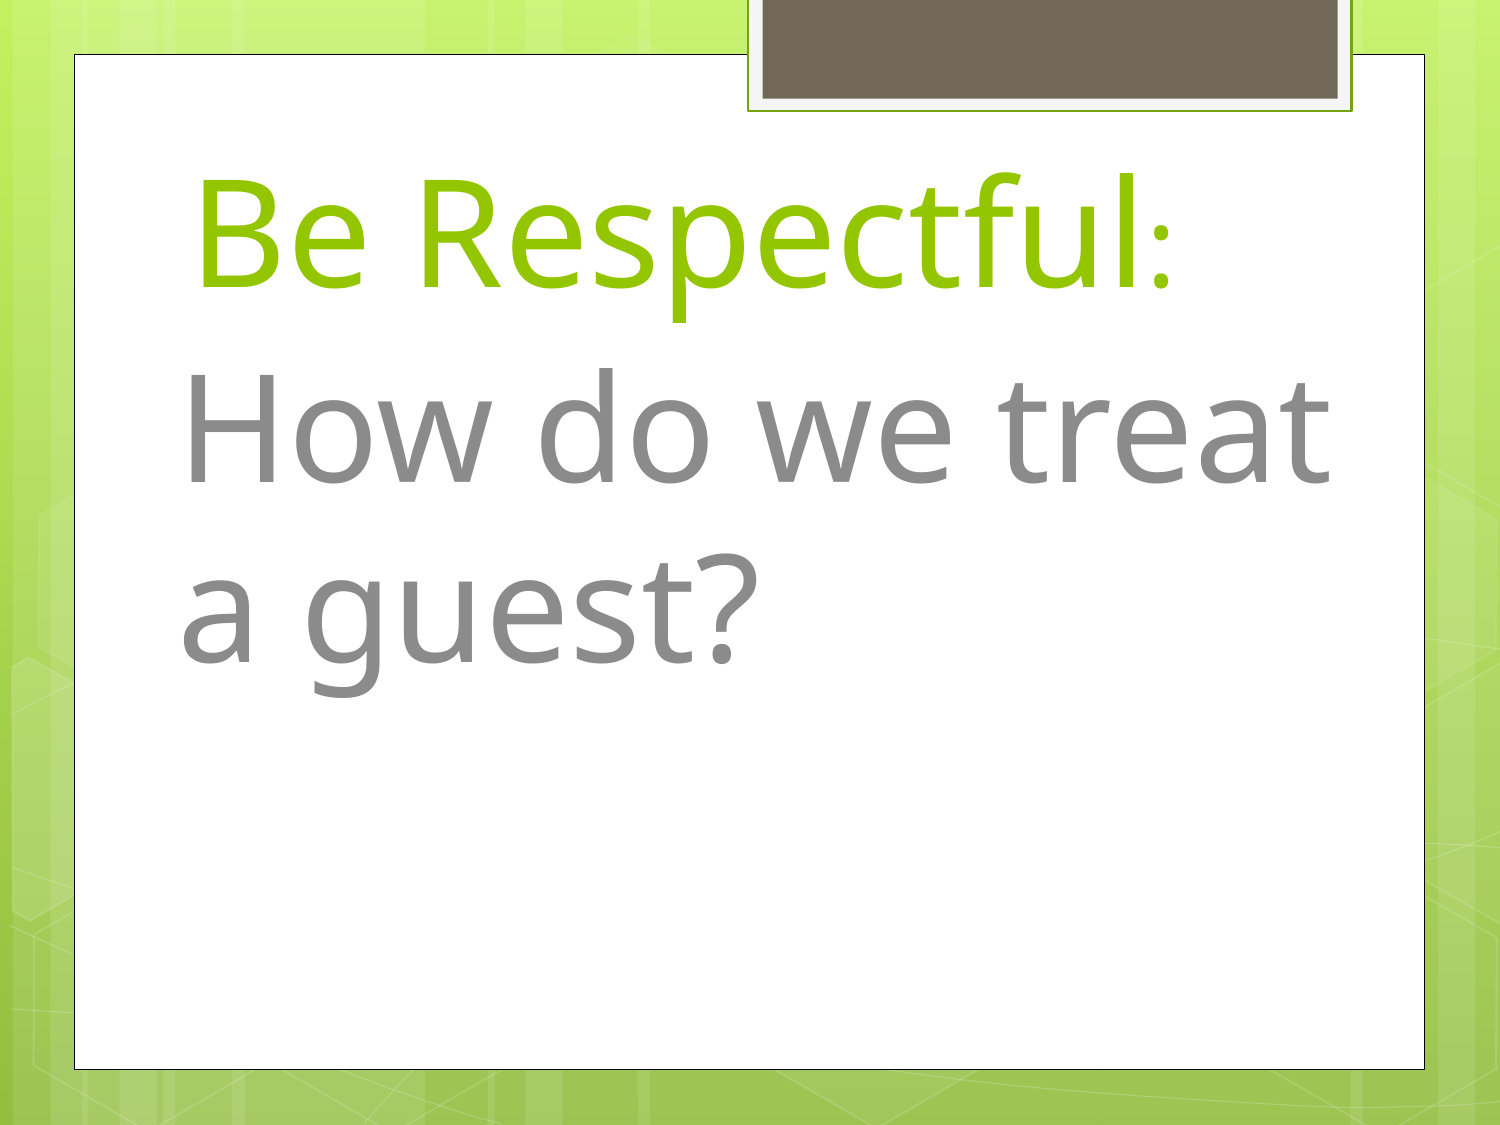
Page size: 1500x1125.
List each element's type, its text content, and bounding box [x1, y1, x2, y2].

title Be Respectful: [174, 125, 1296, 324]
list How do we treat a guest? [162, 324, 1363, 1000]
